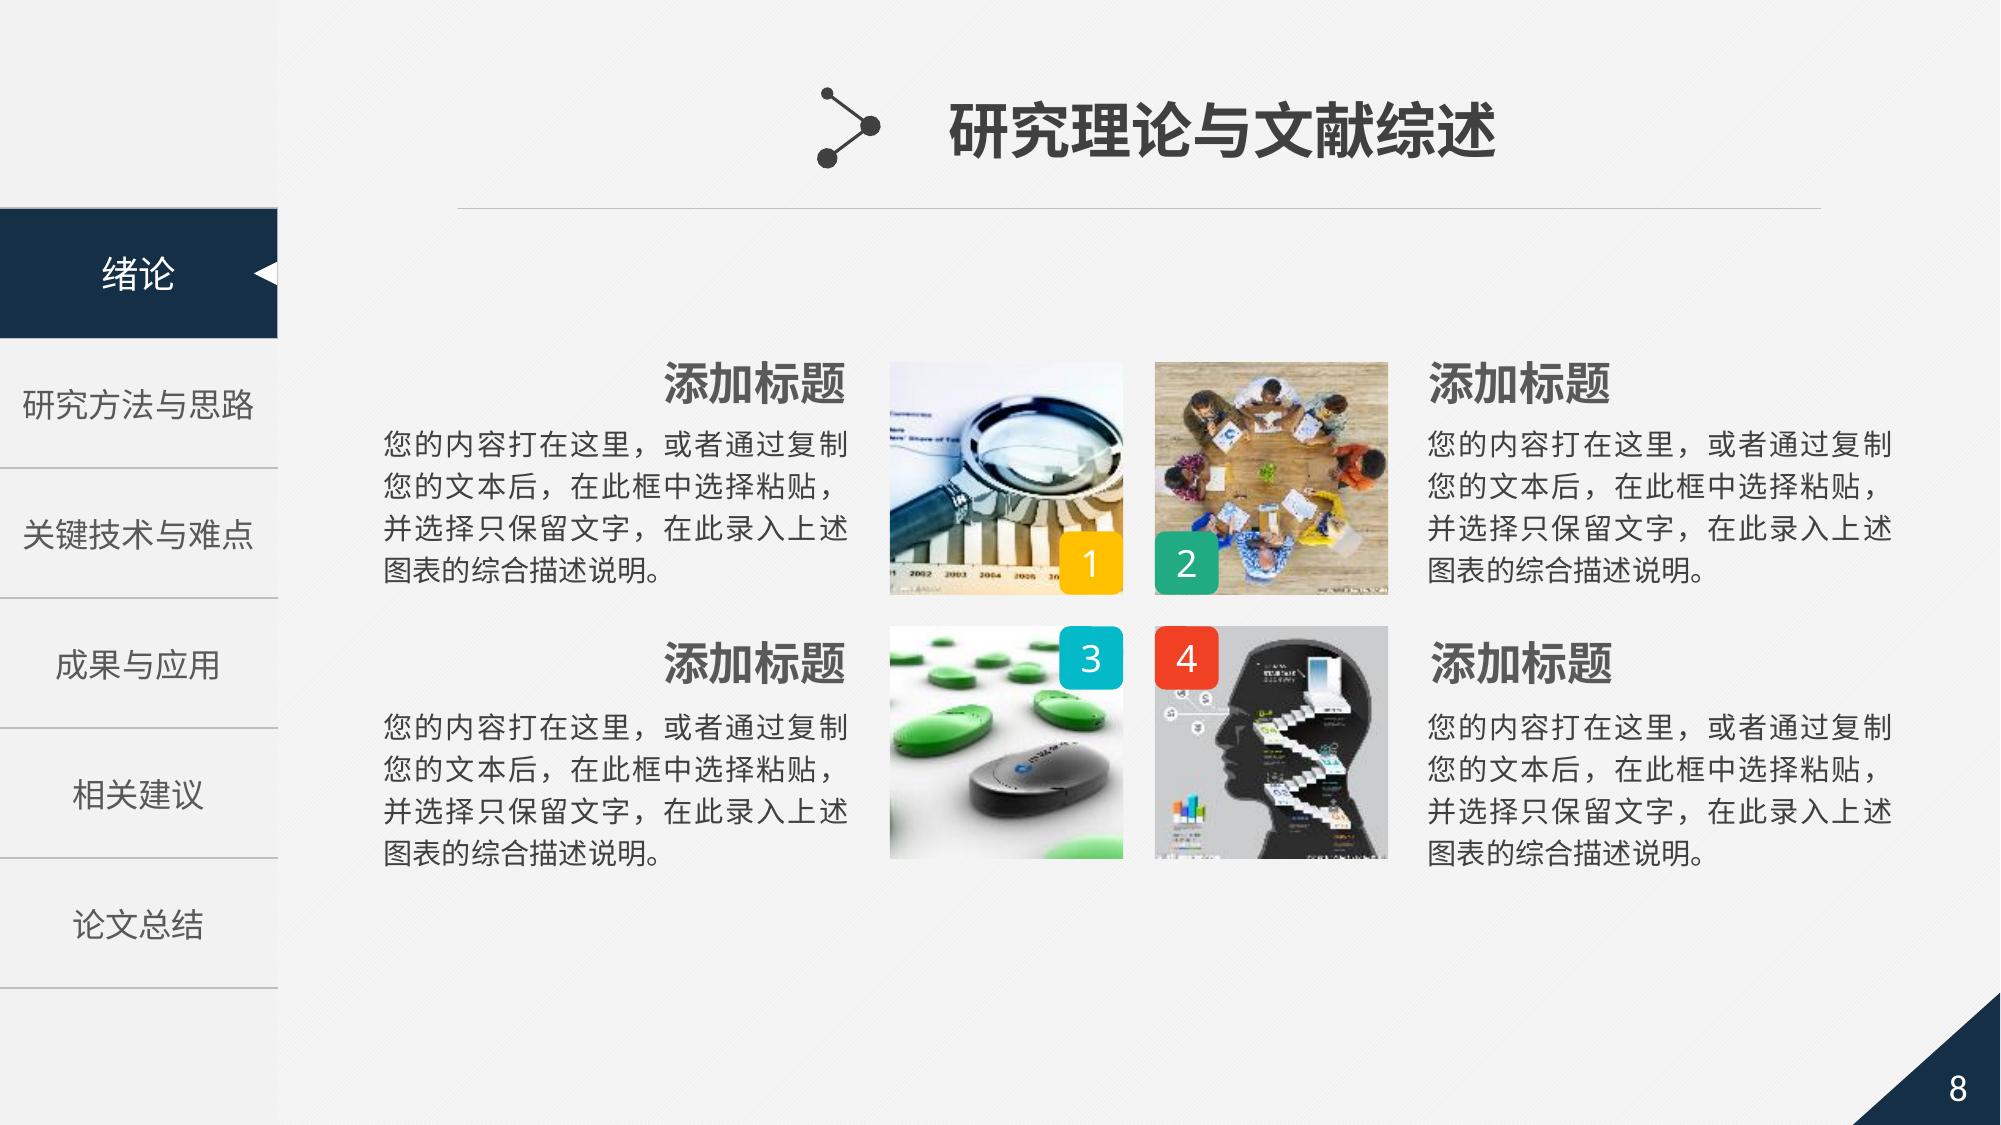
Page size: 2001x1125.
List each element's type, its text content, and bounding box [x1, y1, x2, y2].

text_box 添加标题 [1413, 347, 1627, 417]
text_box 1 [1058, 530, 1125, 596]
text_box [1154, 625, 1389, 859]
text_box 2 [1153, 530, 1220, 596]
text_box 您的内容打在这里，或者通过复制您的文本后，在此框中选择粘贴，并选择只保留文字，在此录入上述图表的综合描述说明。 [370, 412, 863, 595]
text_box 您的内容打在这里，或者通过复制您的文本后，在此框中选择粘贴，并选择只保留文字，在此录入上述图表的综合描述说明。 [1414, 412, 1907, 595]
text_box 添加标题 [1415, 627, 1629, 698]
text_box 您的内容打在这里，或者通过复制您的文本后，在此框中选择粘贴，并选择只保留文字，在此录入上述图表的综合描述说明。 [1414, 695, 1907, 877]
text_box 添加标题 [647, 627, 862, 698]
text_box [889, 362, 1124, 596]
text_box 4 [1153, 625, 1220, 691]
text_box 您的内容打在这里，或者通过复制您的文本后，在此框中选择粘贴，并选择只保留文字，在此录入上述图表的综合描述说明。 [370, 695, 863, 877]
text_box 研究理论与文献综述 [933, 84, 1513, 173]
text_box [1154, 362, 1389, 596]
text_box [889, 625, 1124, 859]
text_box 3 [1058, 625, 1125, 691]
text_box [827, 93, 871, 159]
text_box 添加标题 [647, 347, 862, 417]
